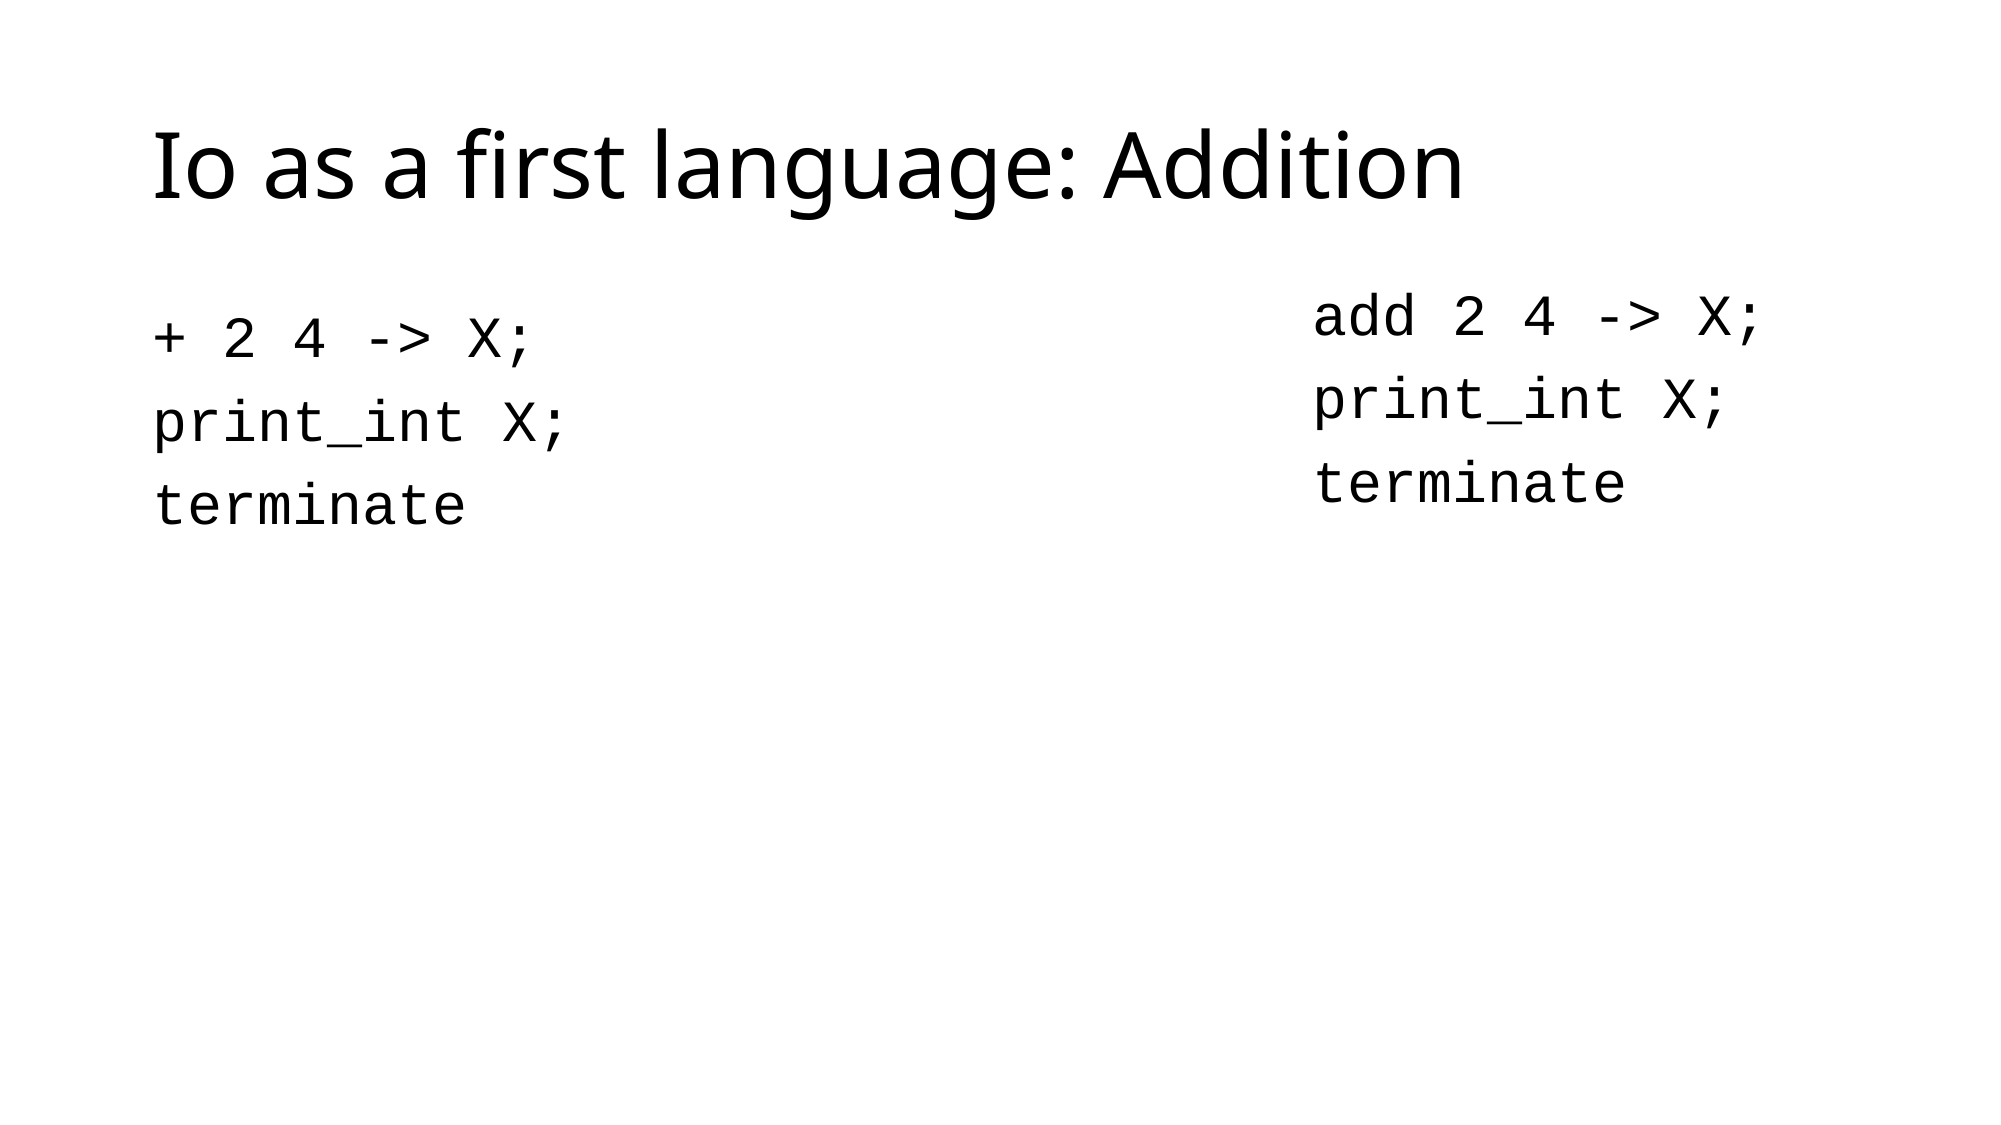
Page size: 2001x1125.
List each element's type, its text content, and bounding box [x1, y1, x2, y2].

text_box add 2 4 -> X; print_int X; terminate [1297, 277, 1848, 992]
list + 2 4 -> X; print_int X; terminate [137, 299, 688, 1014]
title Io as a first language: Addition [137, 59, 1863, 278]
